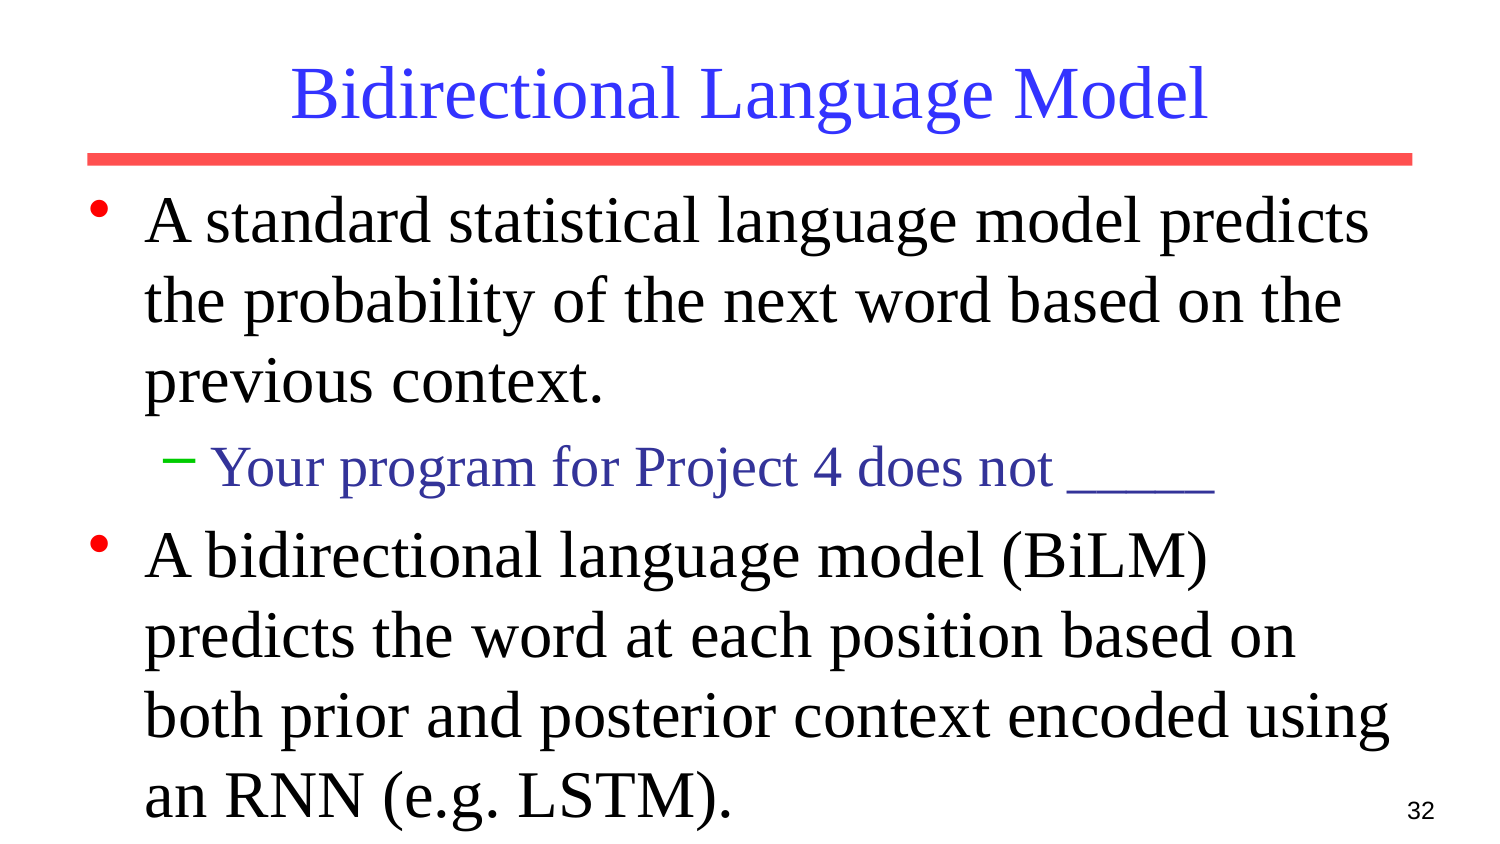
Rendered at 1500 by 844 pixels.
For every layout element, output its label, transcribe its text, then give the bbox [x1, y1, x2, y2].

slide_number 32 [1137, 787, 1451, 844]
list A standard statistical language model predicts the probability of the next word based on the previous context. Your program for Project 4 does not _____ A bidirectional language model (BiLM) predicts the word at each position based on both prior and posterior context encoded using an RNN (e.g. LSTM). [73, 168, 1431, 746]
title Bidirectional Language Model [112, 27, 1388, 151]
